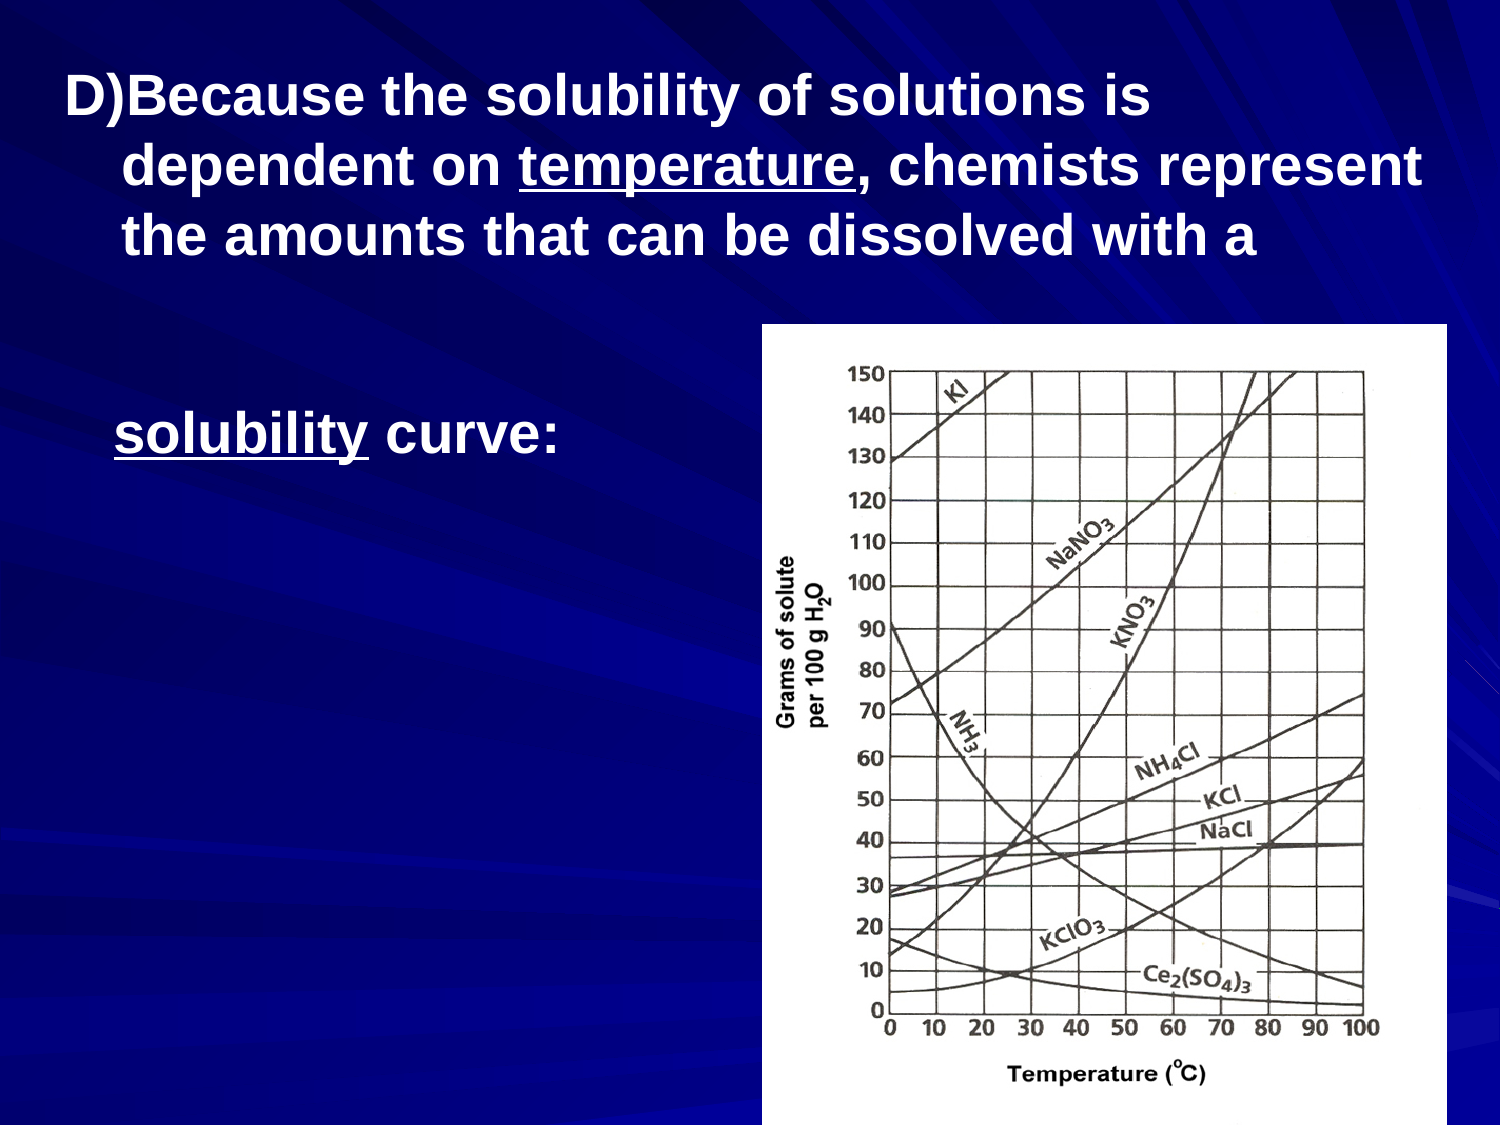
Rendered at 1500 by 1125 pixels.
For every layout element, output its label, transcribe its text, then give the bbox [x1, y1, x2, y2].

text_box Because the solubility of solutions is dependent on temperature, chemists represent the amounts that can be dissolved with a solubility curve: [49, 50, 1463, 473]
picture [762, 324, 1447, 1125]
